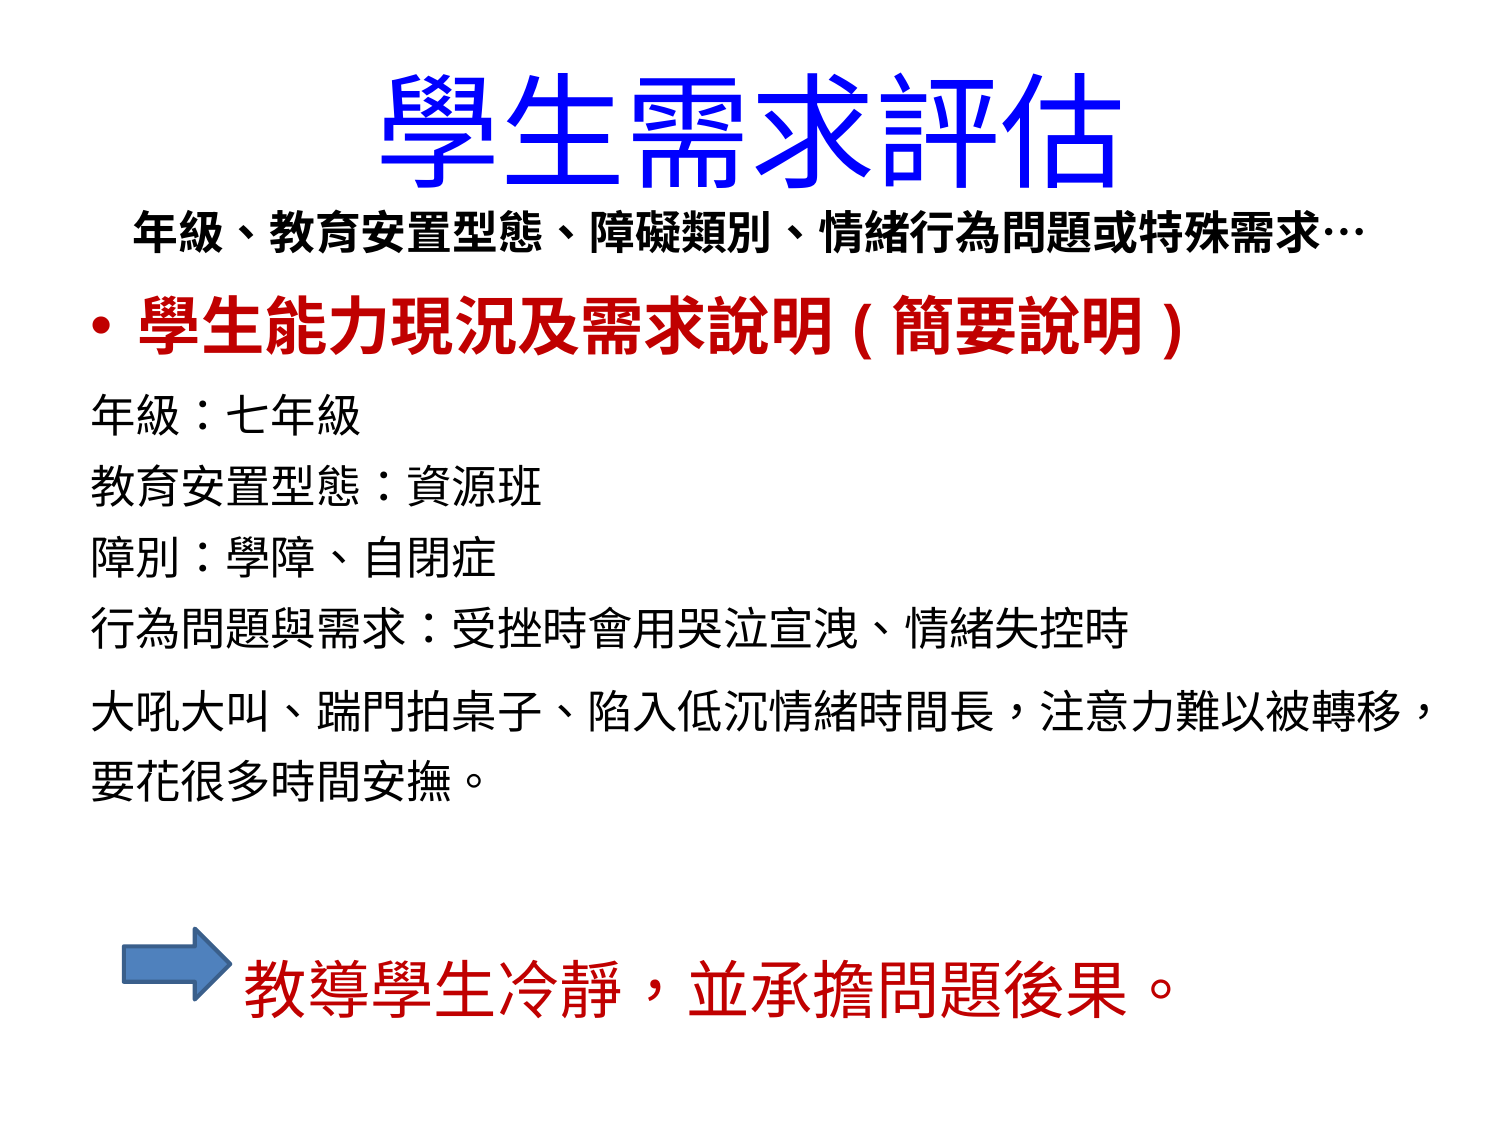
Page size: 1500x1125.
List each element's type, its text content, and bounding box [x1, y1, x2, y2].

list 學生能力現況及需求說明(簡要說明) 年級：七年級 教育安置型態：資源班 障別：學障、自閉症 行為問題與需求：受挫時會用哭泣宣洩、情緒失控時 大吼大叫、踹門拍桌子、陷入低沉情緒時間長，注意力難以被轉移，要花很多時間安撫。 教導學生冷靜，並承擔問題後果。 [75, 278, 1425, 1094]
text_box [121, 926, 233, 1002]
title 學生需求評估 年級、教育安置型態、障礙類別、情緒行為問題或特殊需求… [75, 45, 1425, 268]
